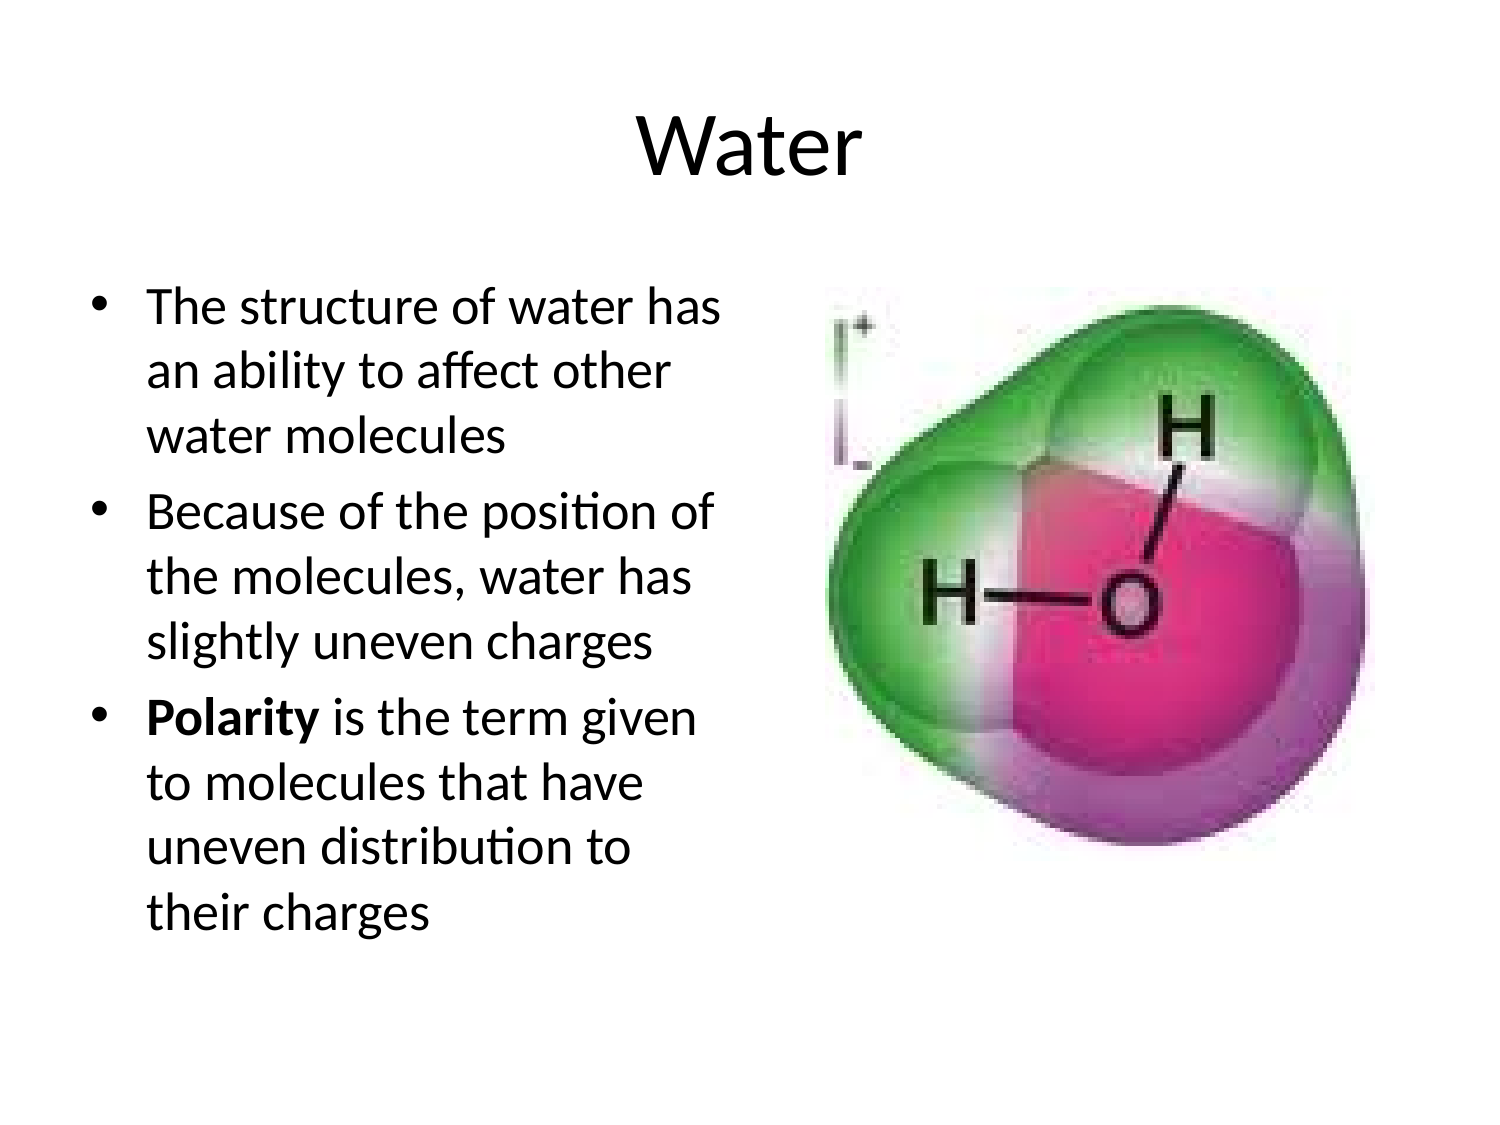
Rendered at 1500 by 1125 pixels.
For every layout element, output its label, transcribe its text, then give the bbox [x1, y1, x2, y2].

title Water [75, 45, 1425, 233]
picture [824, 287, 1376, 862]
list The structure of water has an ability to affect other water molecules Because of the position of the molecules, water has slightly uneven charges Polarity is the term given to molecules that have uneven distribution to their charges [75, 262, 738, 1005]
